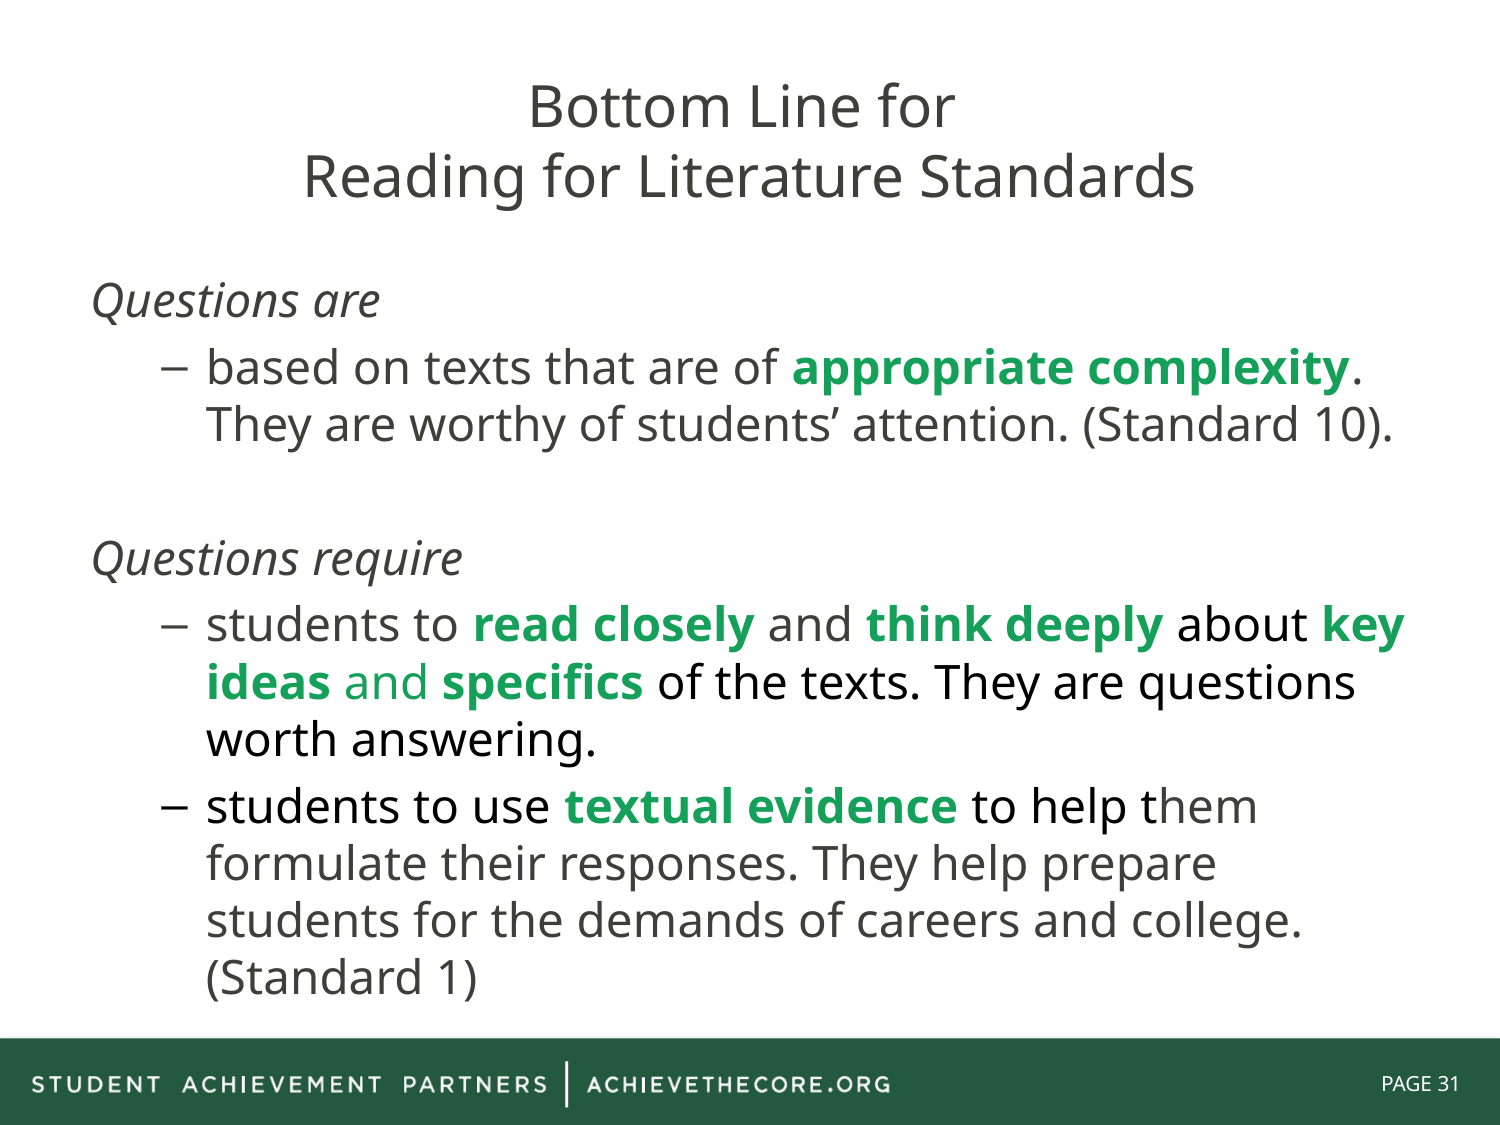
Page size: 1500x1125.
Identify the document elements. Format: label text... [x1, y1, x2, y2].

list Questions are based on texts that are of appropriate complexity. They are worthy of students’ attention. (Standard 10). Questions require students to read closely and think deeply about key ideas and specifics of the texts. They are questions worth answering. students to use textual evidence to help them formulate their responses. They help prepare students for the demands of careers and college. (Standard 1) [75, 262, 1425, 1034]
title Bottom Line for Reading for Literature Standards [75, 45, 1425, 233]
